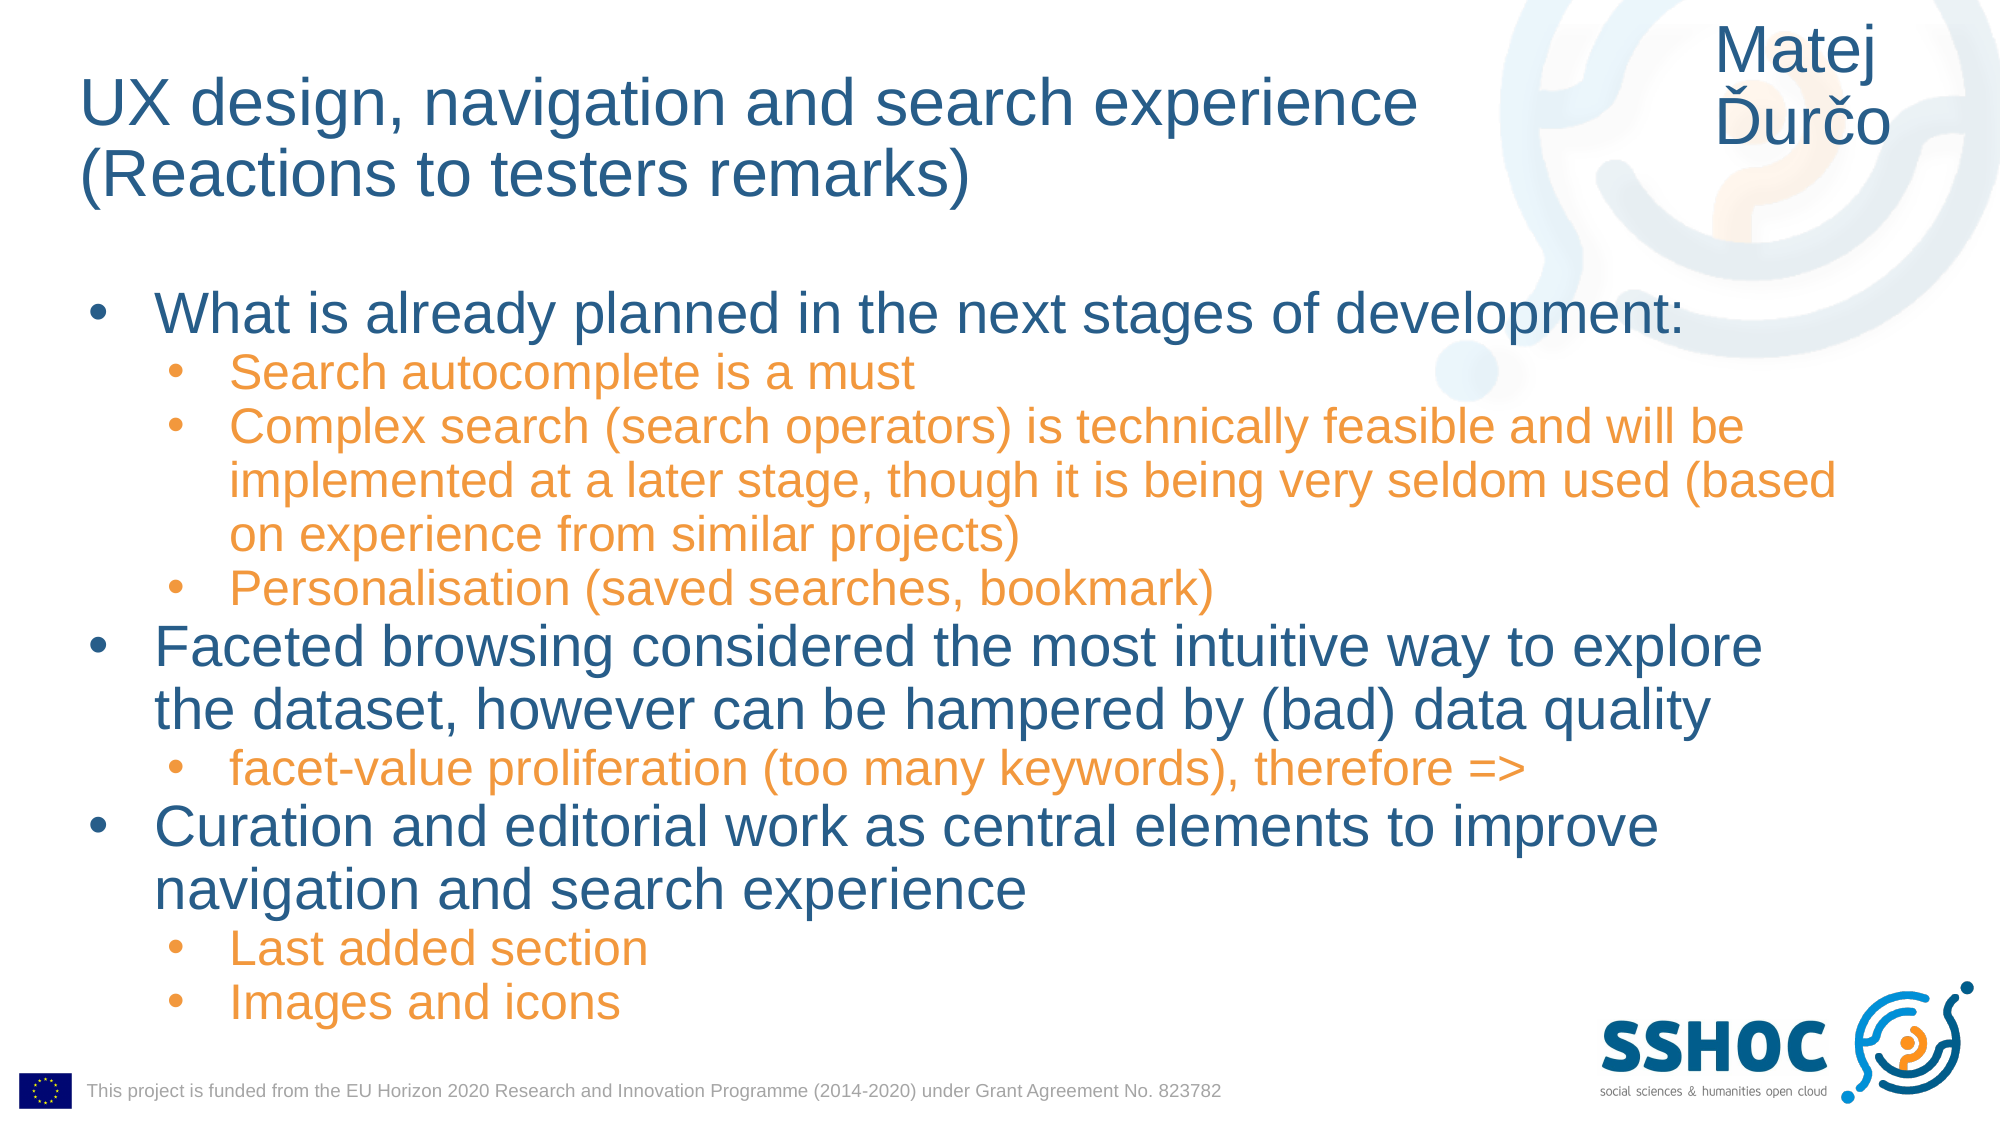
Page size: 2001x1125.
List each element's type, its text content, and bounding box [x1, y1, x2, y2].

title UX design, navigation and search experience (Reactions to testers remarks) [64, 59, 1863, 288]
picture [19, 1073, 72, 1109]
picture [1597, 965, 2001, 1118]
list What is already planned in the next stages of development: Search autocomplete is a must Complex search (search operators) is technically feasible and will be implemented at a later stage, though it is being very seldom used (based on experience from similar projects) Personalisation (saved searches, bookmark) Faceted browsing considered the most intuitive way to explore the dataset, however can be hampered by (bad) data quality facet-value proliferation (too many keywords), therefore => Curation and editorial work as central elements to improve navigation and search experience Last added section Images and icons [64, 288, 1863, 990]
text_box Matej Ďurčo [1699, 0, 2000, 254]
